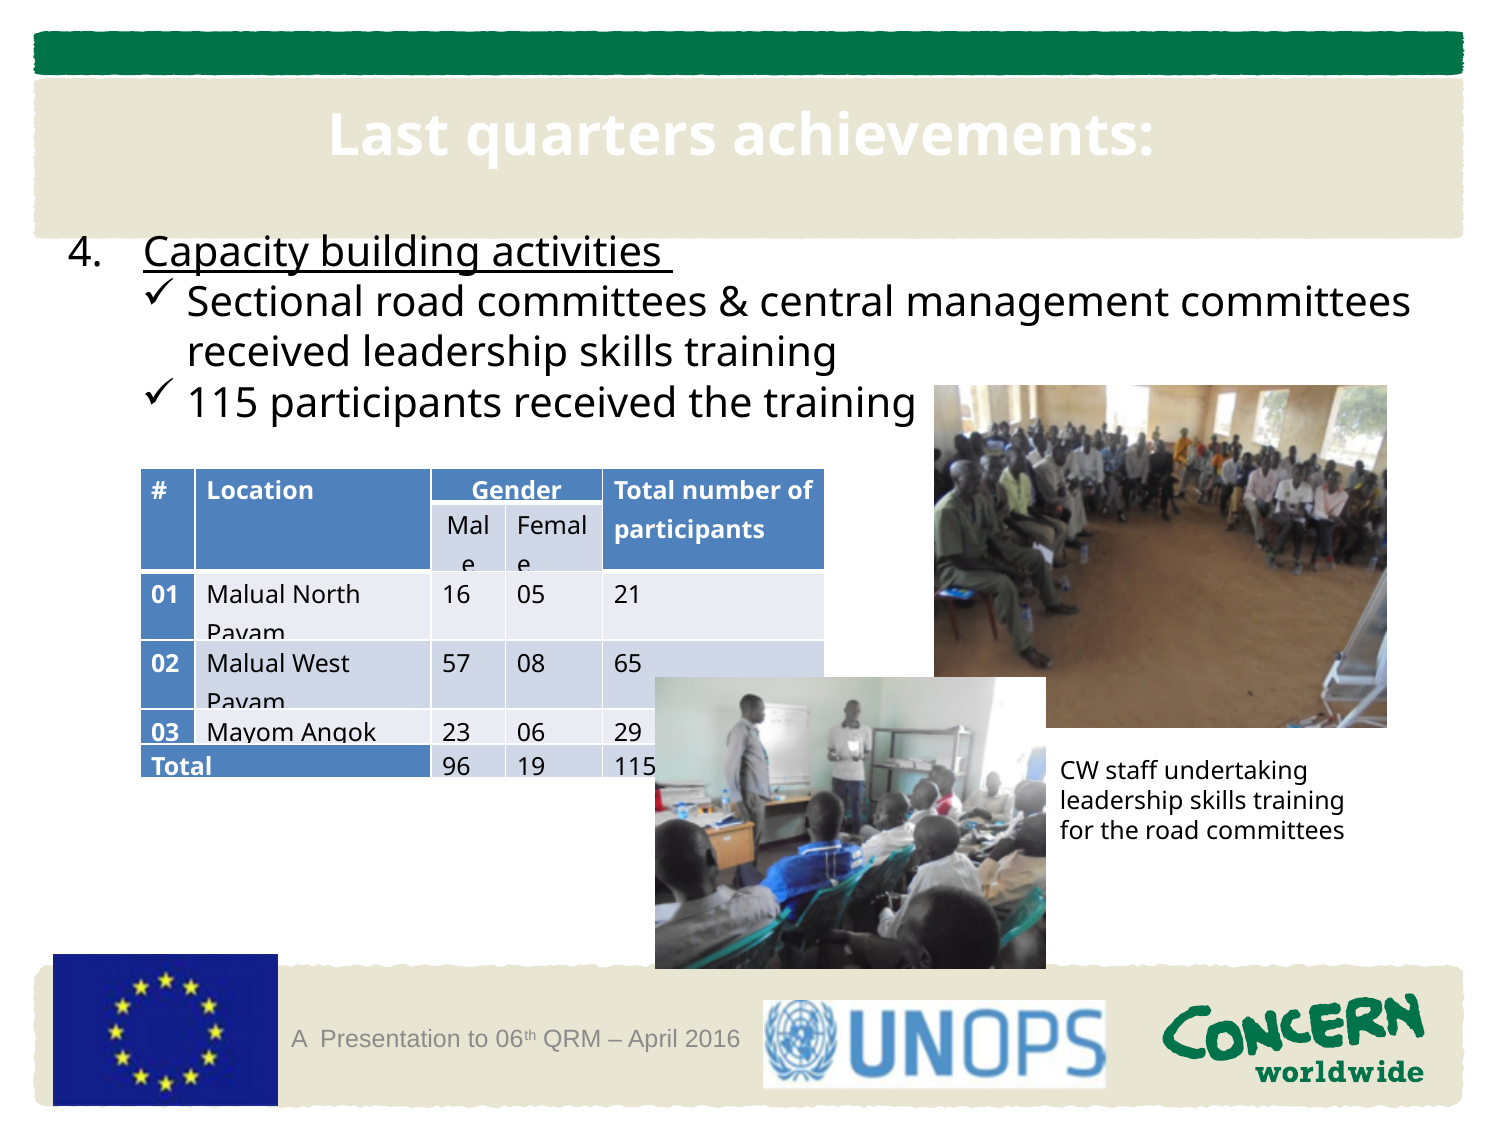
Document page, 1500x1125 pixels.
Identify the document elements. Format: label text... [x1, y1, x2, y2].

table_header Gender [432, 469, 602, 500]
table_header Total number of participants [603, 469, 824, 569]
picture [763, 1000, 1107, 1090]
table_cell Female [506, 505, 602, 571]
table_cell 29 [603, 710, 650, 743]
table_cell Male [432, 505, 505, 571]
text_box CW staff undertaking leadership skills training for the road committees [1050, 747, 1387, 852]
list A Presentation to 06th QRM – April 2016 [282, 1015, 758, 1075]
table_cell 06 [506, 710, 602, 743]
table_cell Malual North Payam [196, 574, 430, 639]
table_cell 115 [603, 745, 650, 777]
table_header # [141, 469, 194, 569]
table_cell 05 [506, 572, 602, 639]
table_cell Malual West Payam [196, 641, 430, 708]
table_cell 19 [506, 745, 602, 777]
table_cell 01 [141, 574, 194, 639]
table_cell 57 [432, 641, 505, 708]
table_cell Mayom Angok [196, 710, 430, 743]
table_cell 08 [506, 641, 602, 708]
table_header Location [196, 469, 430, 569]
title Last quarters achievements: [75, 45, 1424, 220]
picture [655, 385, 1388, 970]
table_cell 02 [141, 641, 194, 708]
picture [52, 954, 278, 1106]
table_cell 96 [432, 745, 505, 777]
table_cell 23 [432, 710, 505, 743]
table_cell 03 [141, 710, 194, 743]
table_cell 21 [603, 574, 824, 639]
table_cell Total [141, 745, 430, 777]
table_cell 16 [432, 572, 505, 639]
text_box [809, 397, 841, 503]
list Capacity building activities Sectional road committees & central management committees received leadership skills training 115 participants received the training Other training undertaken: Road safety awareness [53, 243, 1471, 953]
table_cell 65 [603, 641, 824, 708]
